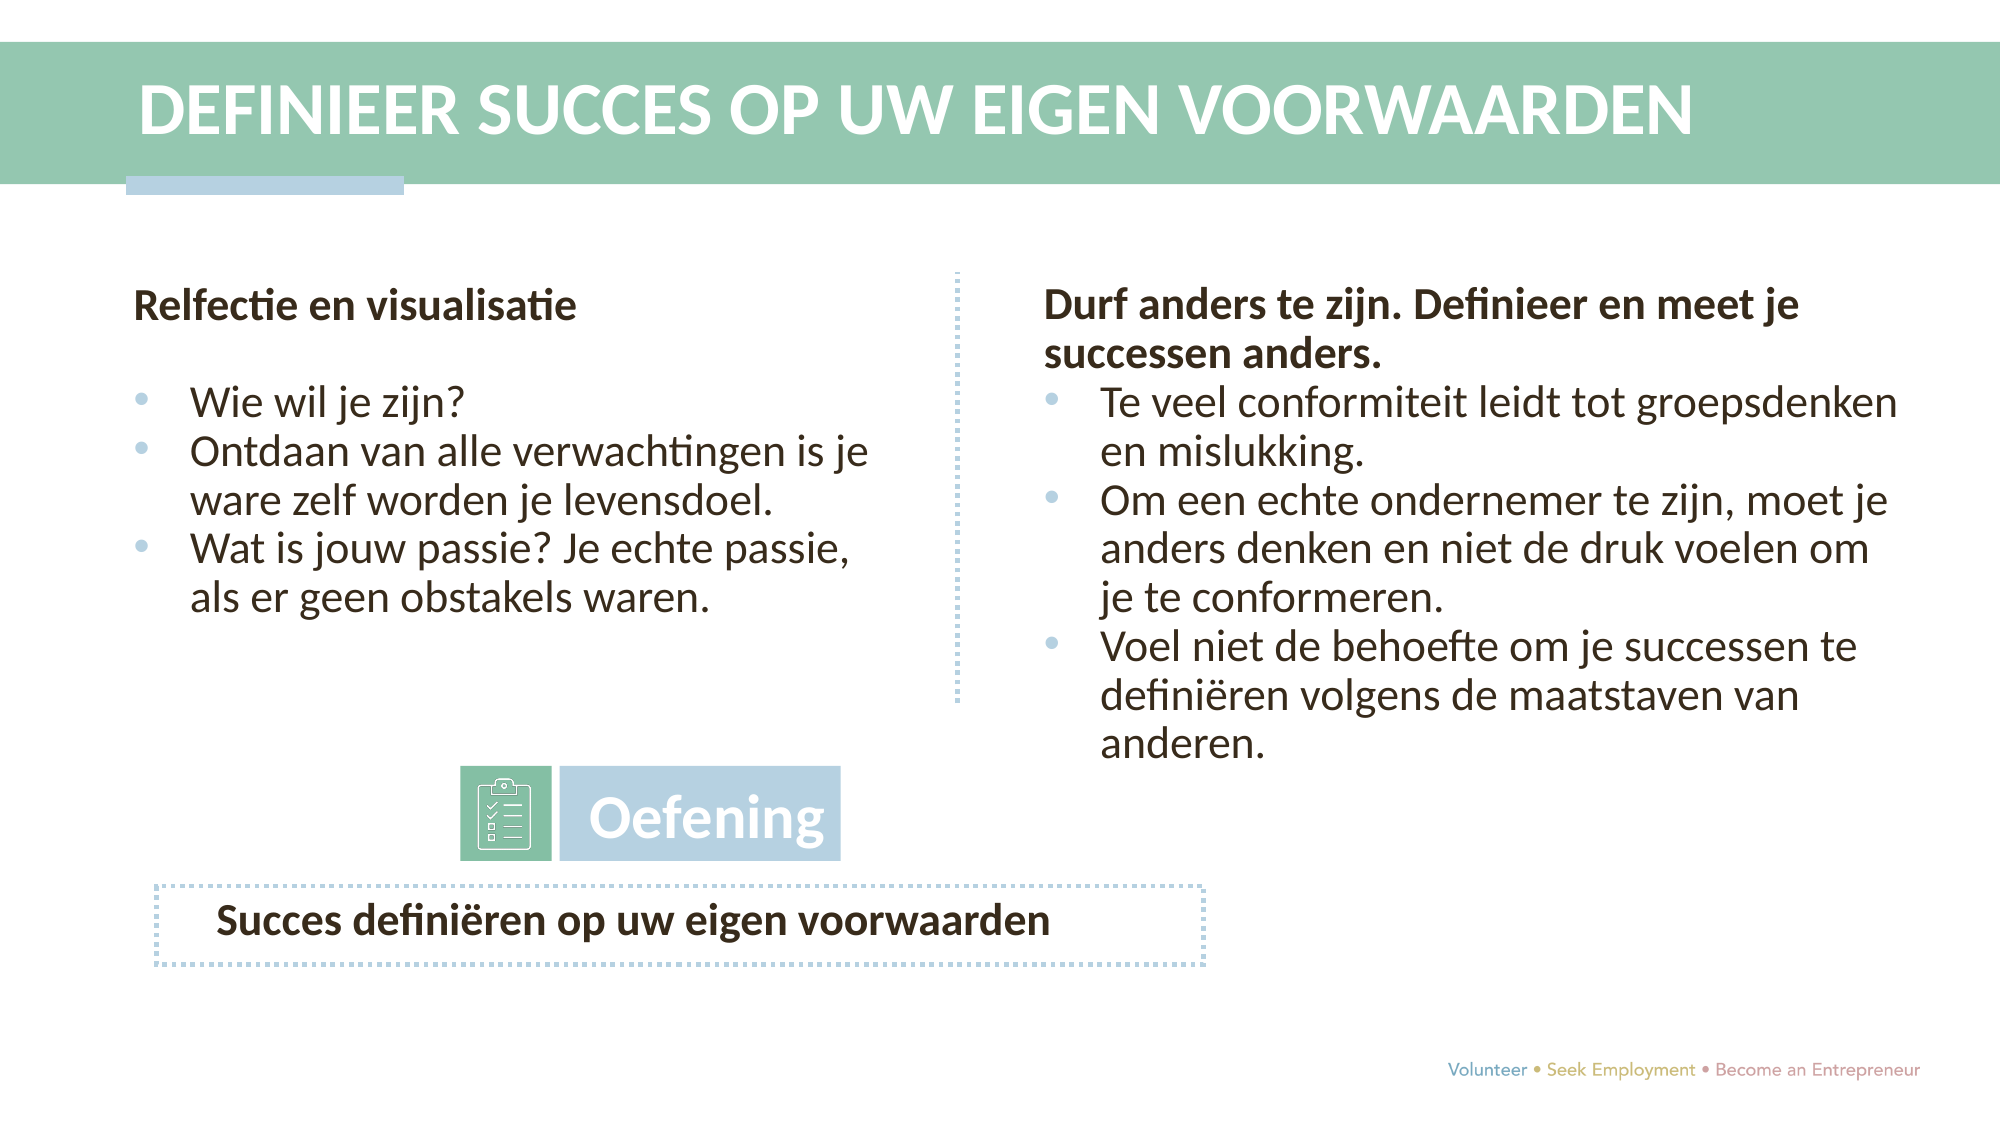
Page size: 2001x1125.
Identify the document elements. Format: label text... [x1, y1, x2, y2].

text_box Succes definiëren op uw eigen voorwaarden [117, 888, 1028, 1017]
text_box Durf anders te zijn. Definieer en meet je successen anders. Te veel conformiteit leidt tot groepsdenken en mislukking. Om een echte ondernemer te zijn, moet je anders denken en niet de druk voelen om je te conformeren. Voel niet de behoefte om je successen te definiëren volgens de maatstaven van anderen. [1028, 272, 1925, 1019]
list Relfectie en visualisatie Wie wil je zijn? Ontdaan van alle verwachtingen is je ware zelf worden je levensdoel. Wat is jouw passie? Je echte passie, als er geen obstakels waren. [118, 272, 917, 888]
list DEFINIEER SUCCES OP UW EIGEN VOORWAARDEN [123, 51, 1913, 170]
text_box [460, 765, 918, 861]
picture [1418, 1046, 1971, 1103]
